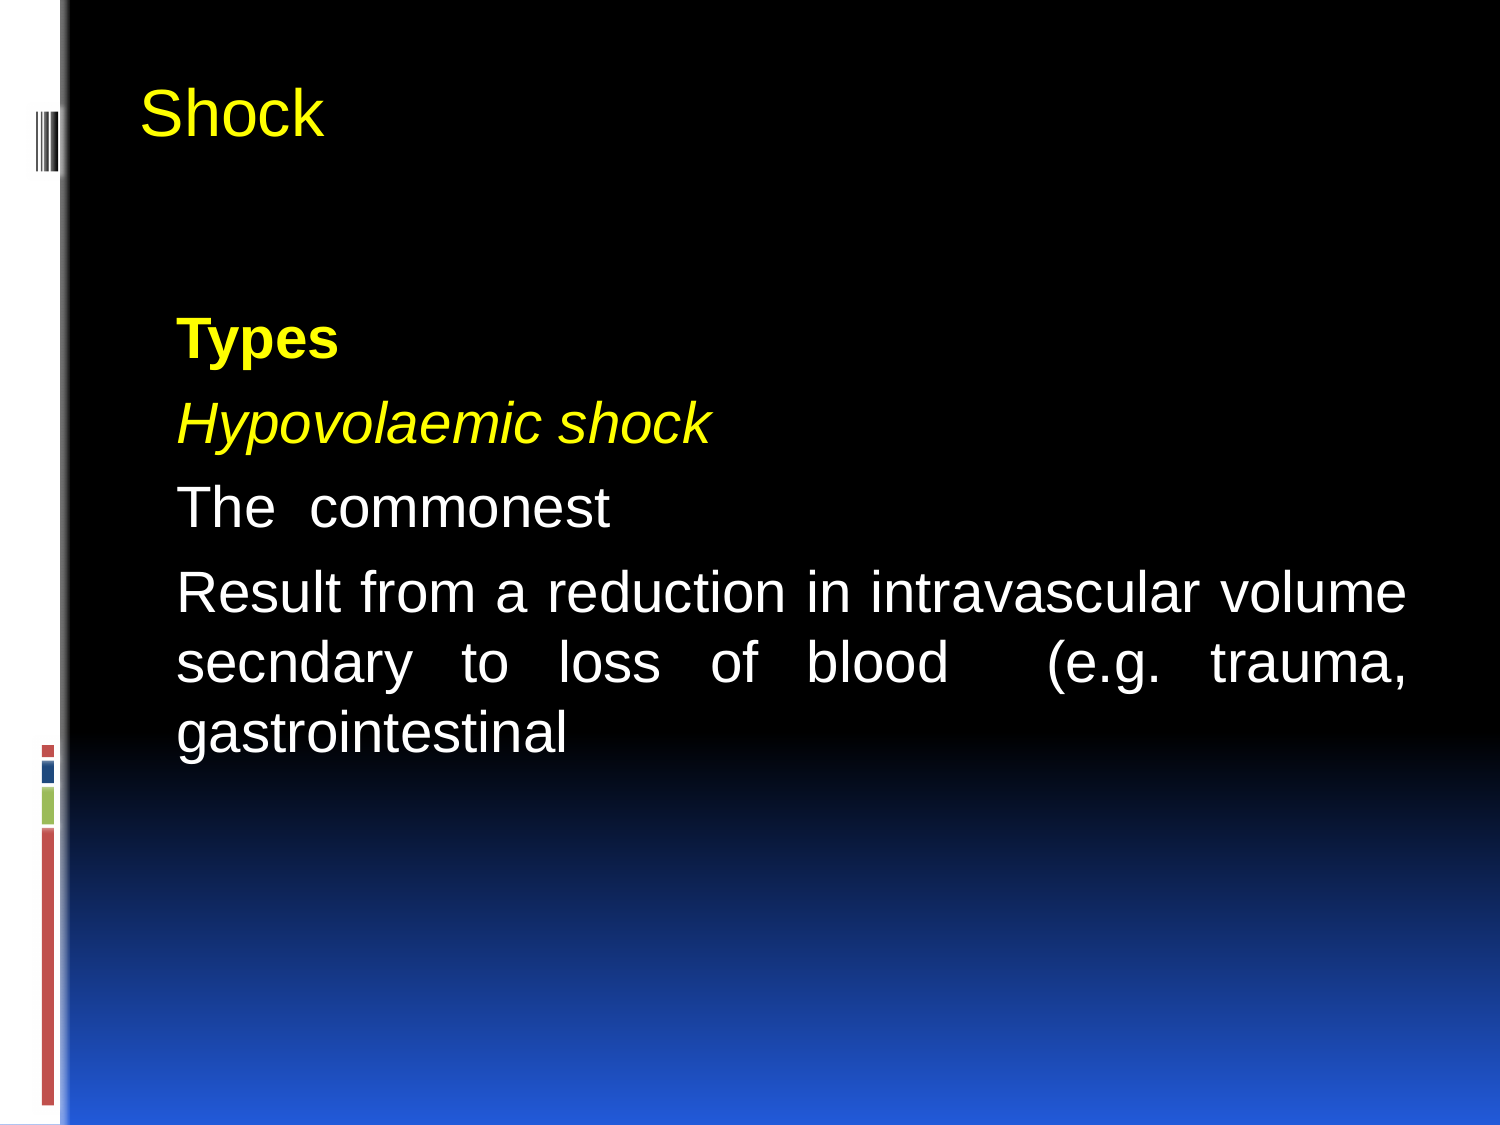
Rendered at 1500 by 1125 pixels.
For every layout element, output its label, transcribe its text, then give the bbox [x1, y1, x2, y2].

text_box Shock [113, 62, 359, 158]
list Types Hypovolaemic shock The commonest Result from a reduction in intravascular volume secndary to loss of blood (e.g. trauma, gastrointestinal [149, 292, 1426, 1043]
